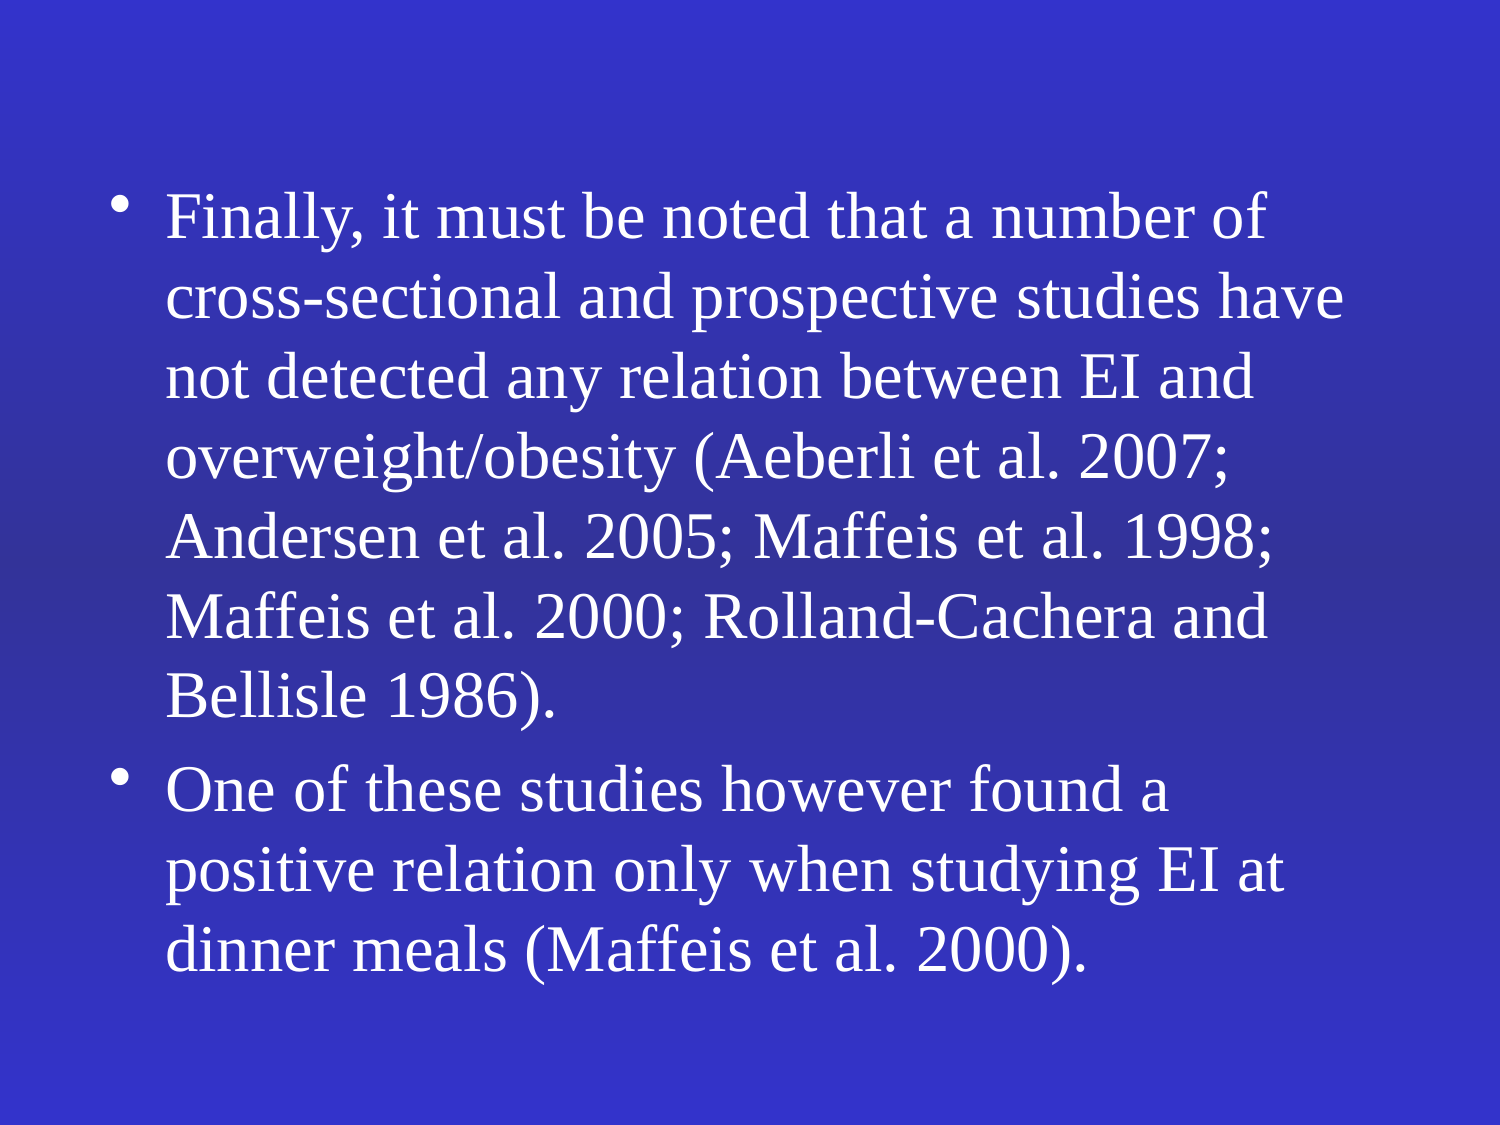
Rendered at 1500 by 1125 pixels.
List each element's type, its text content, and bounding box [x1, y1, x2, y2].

list Finally, it must be noted that a number of cross-sectional and prospective studies have not detected any relation between EI and overweight/obesity (Aeberli et al. 2007; Andersen et al. 2005; Maffeis et al. 1998; Maffeis et al. 2000; Rolland-Cachera and Bellisle 1986). One of these studies however found a positive relation only when studying EI at dinner meals (Maffeis et al. 2000). [93, 163, 1369, 840]
